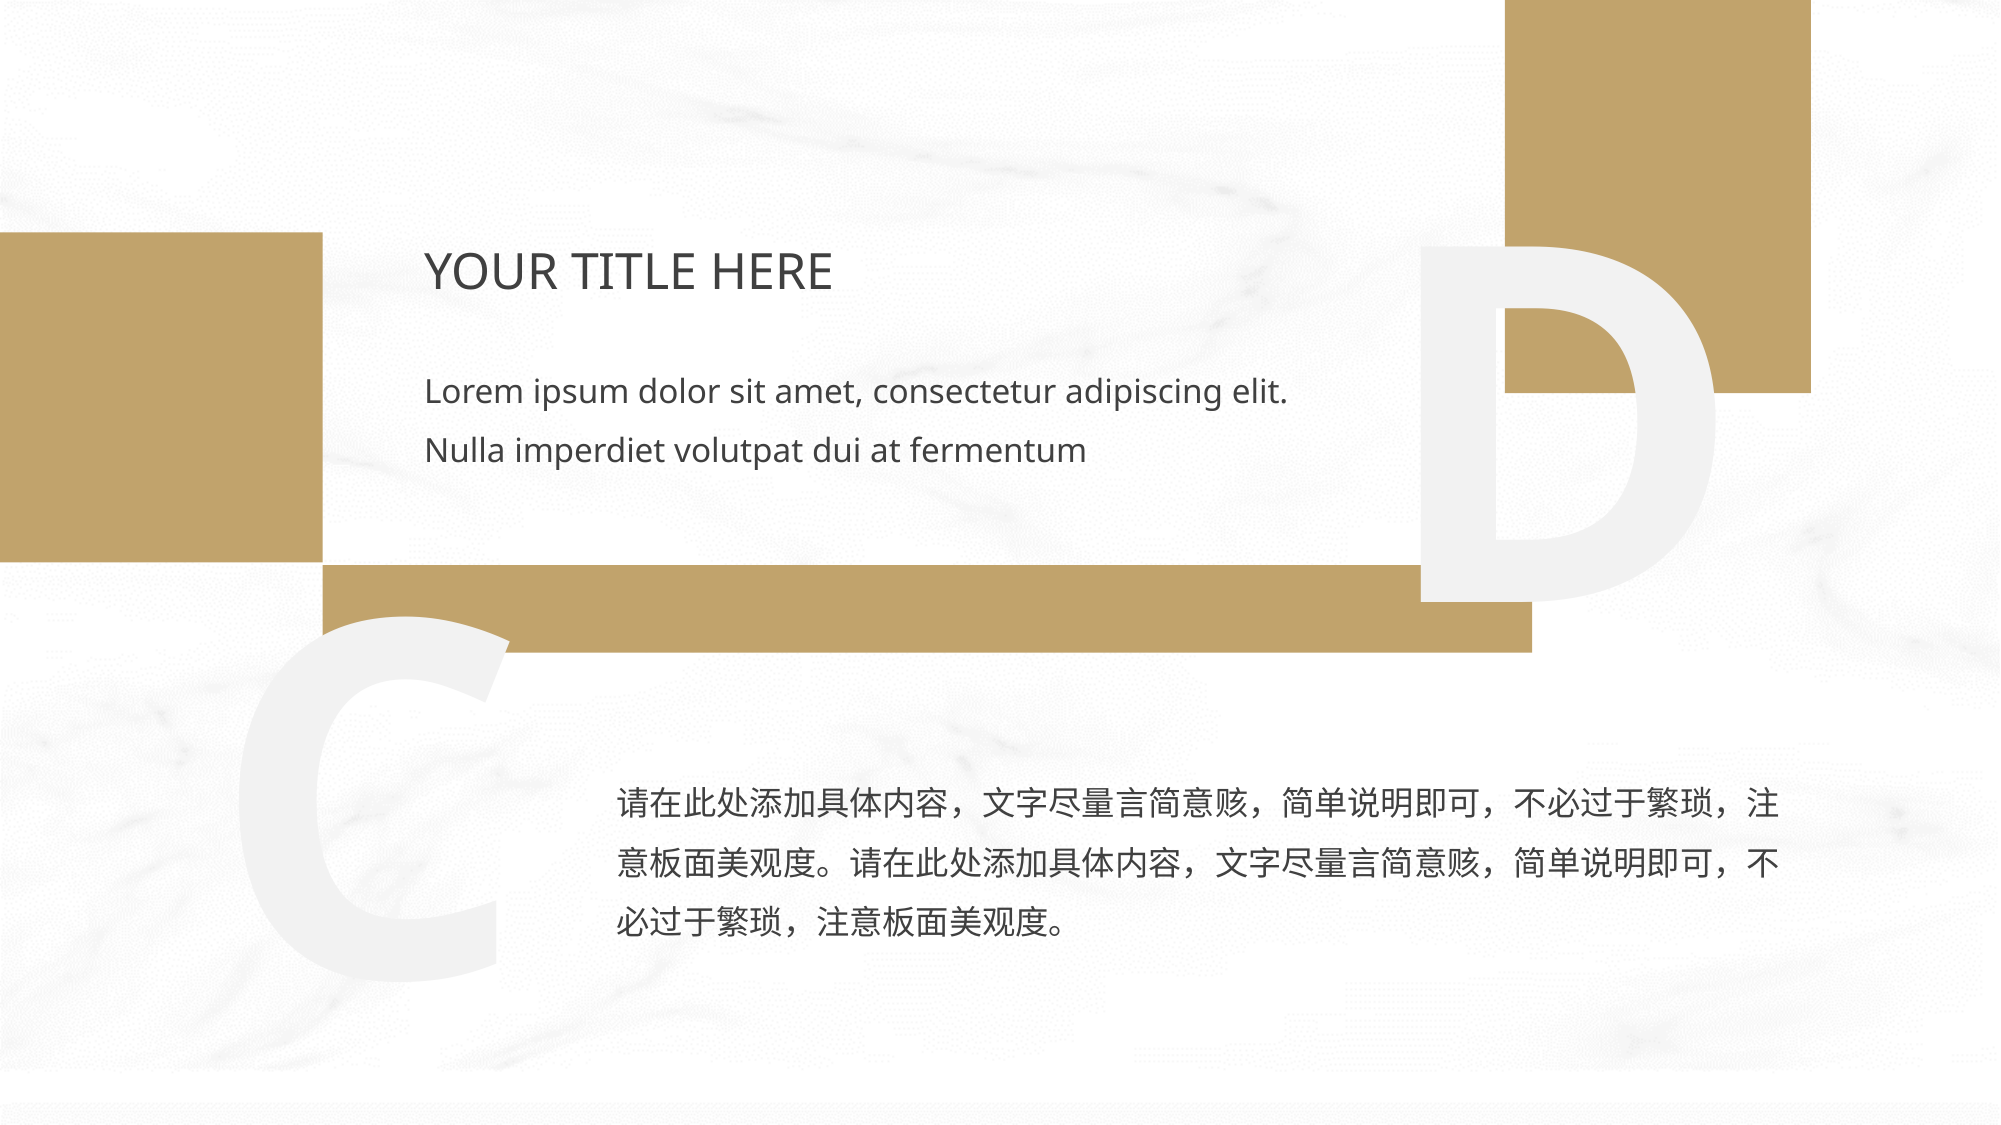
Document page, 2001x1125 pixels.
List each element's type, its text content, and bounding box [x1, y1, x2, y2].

text_box 请在此处添加具体内容，文字尽量言简意赅，简单说明即可，不必过于繁琐，注意板面美观度。请在此处添加具体内容，文字尽量言简意赅，简单说明即可，不必过于繁琐，注意板面美观度。 [602, 754, 1812, 949]
text_box [0, 231, 324, 563]
text_box [1504, 0, 1812, 394]
text_box D [1361, 97, 1648, 710]
text_box [483, 564, 1361, 654]
text_box C [195, 472, 483, 1085]
text_box Lorem ipsum dolor sit amet, consectetur adipiscing elit. Nulla imperdiet volutpat dui at fermentum [409, 342, 1312, 477]
text_box YOUR TITLE HERE [409, 232, 932, 304]
